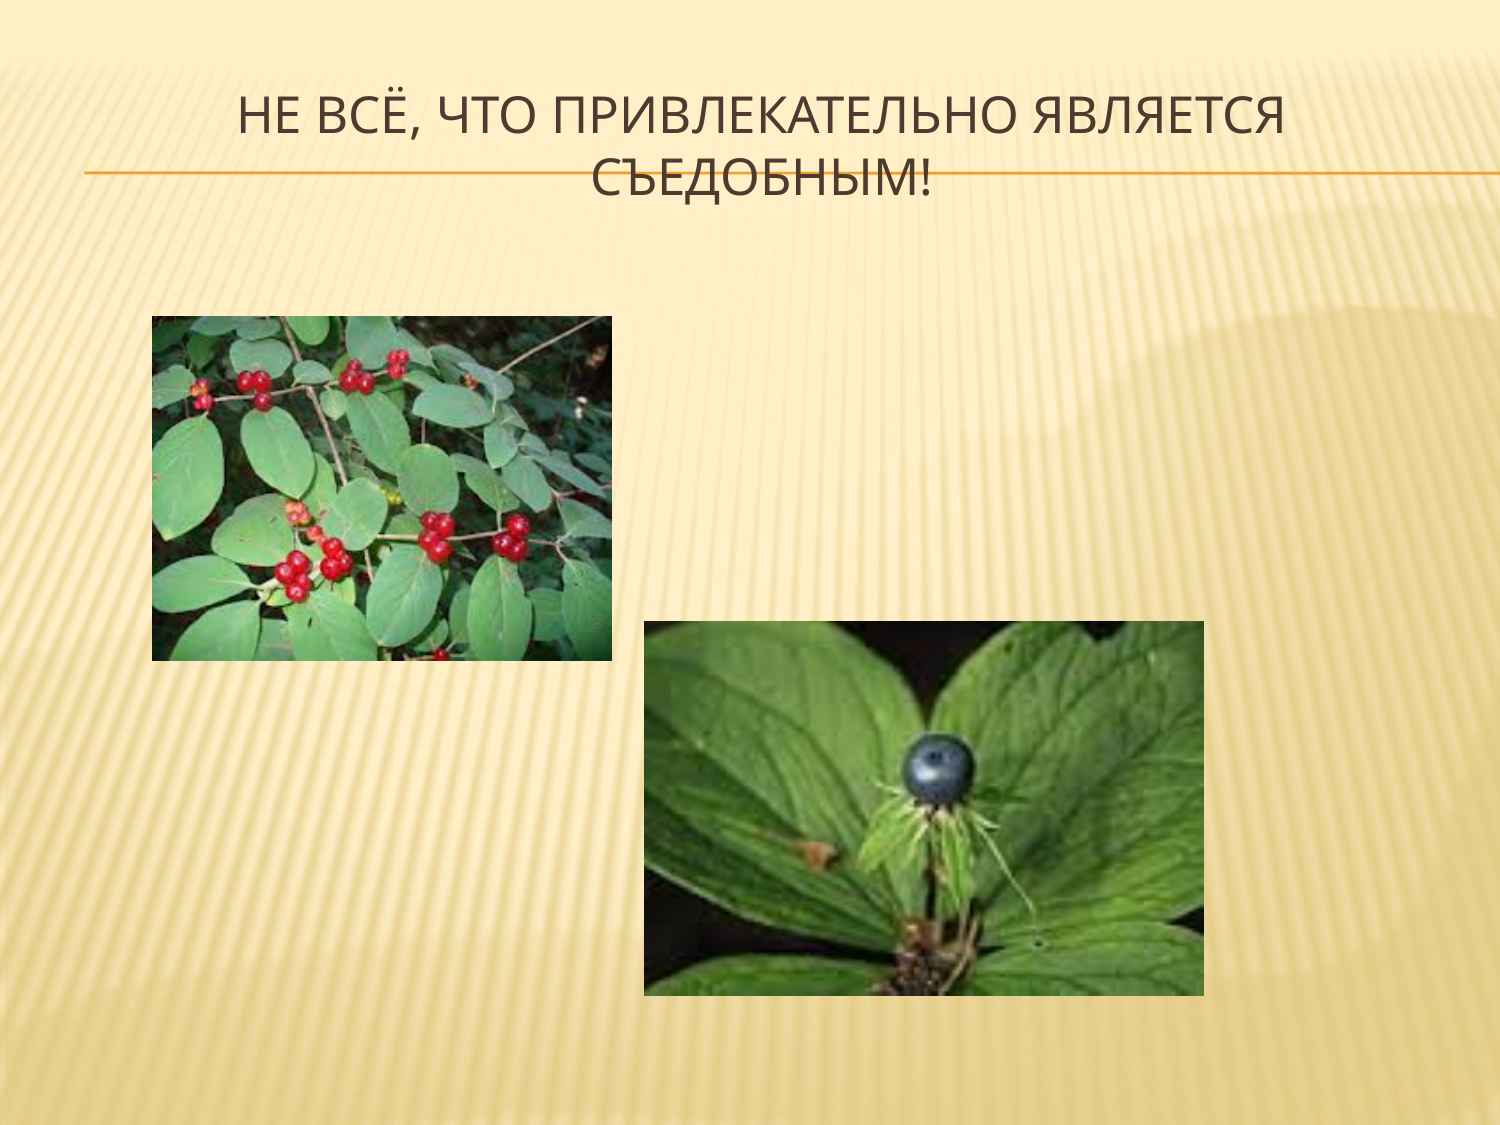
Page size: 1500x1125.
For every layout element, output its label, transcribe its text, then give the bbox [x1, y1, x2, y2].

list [152, 316, 612, 661]
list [644, 620, 1204, 997]
title Не всё, что привлекательно является съедобным! [49, 75, 1475, 213]
